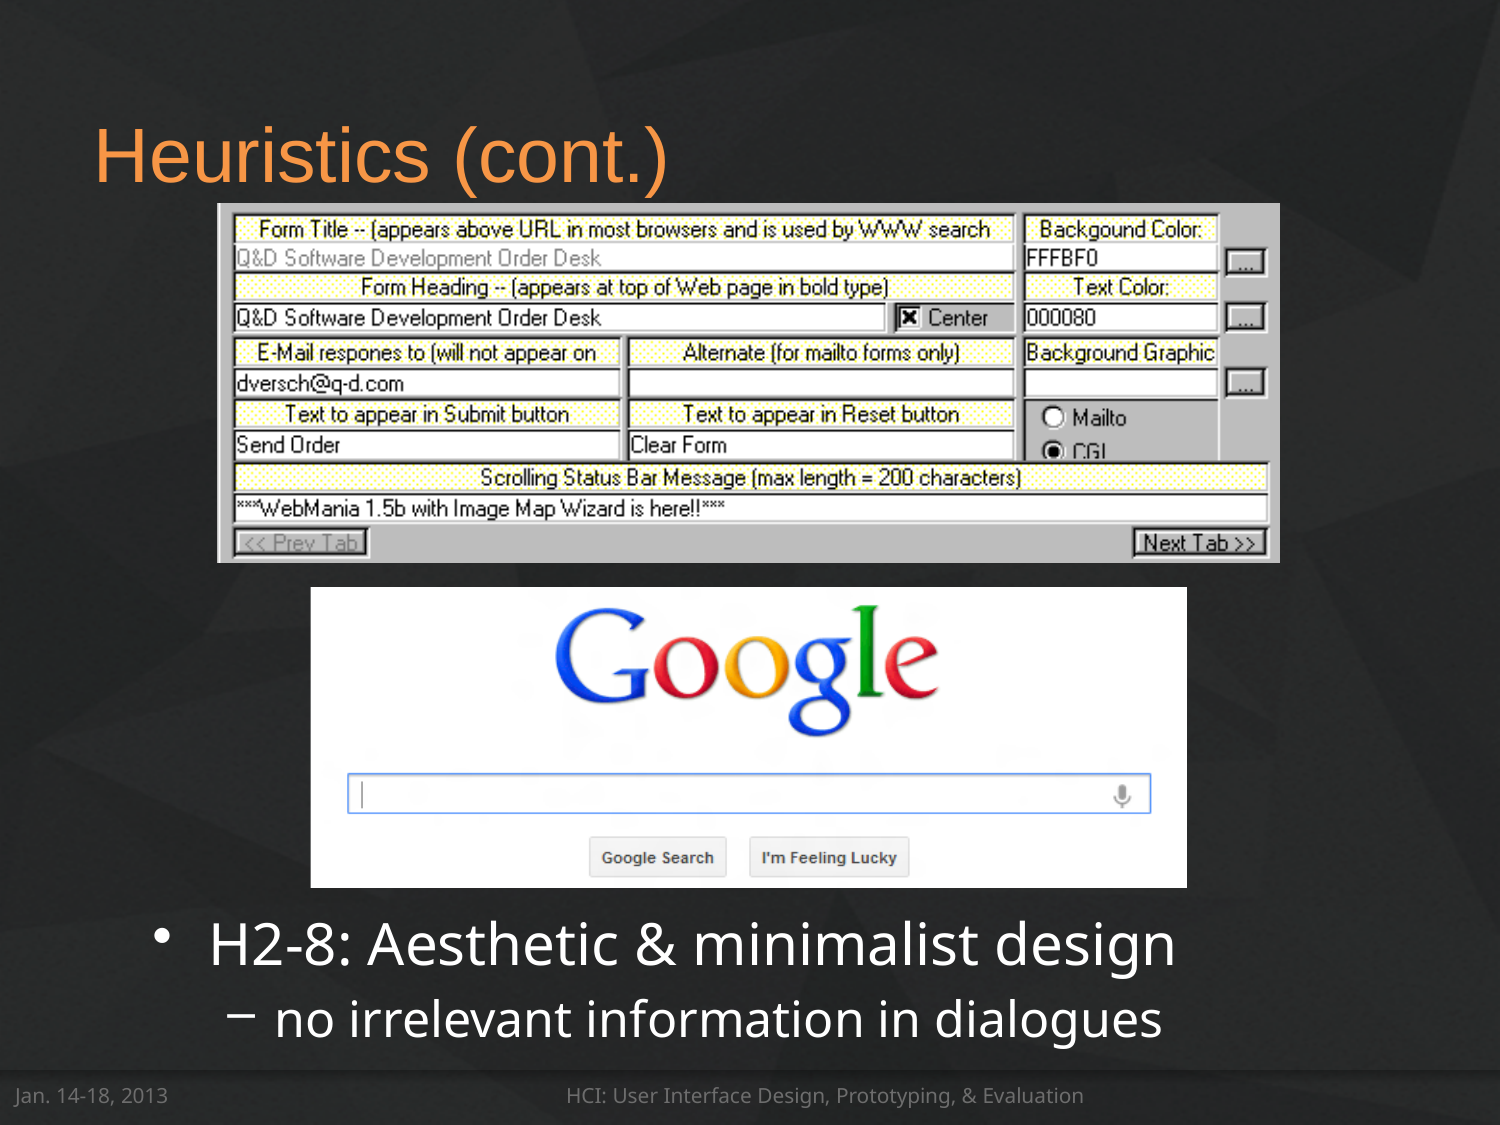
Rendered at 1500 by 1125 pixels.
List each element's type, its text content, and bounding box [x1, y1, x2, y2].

footer HCI: User Interface Design, Prototyping, & Evaluation [312, 1074, 1337, 1125]
list H2-8: Aesthetic & minimalist design no irrelevant information in dialogues [137, 900, 1413, 1028]
title Heuristics (cont.) [78, 57, 1500, 246]
picture [0, 0, 1500, 1125]
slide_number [0, 1074, 312, 1125]
